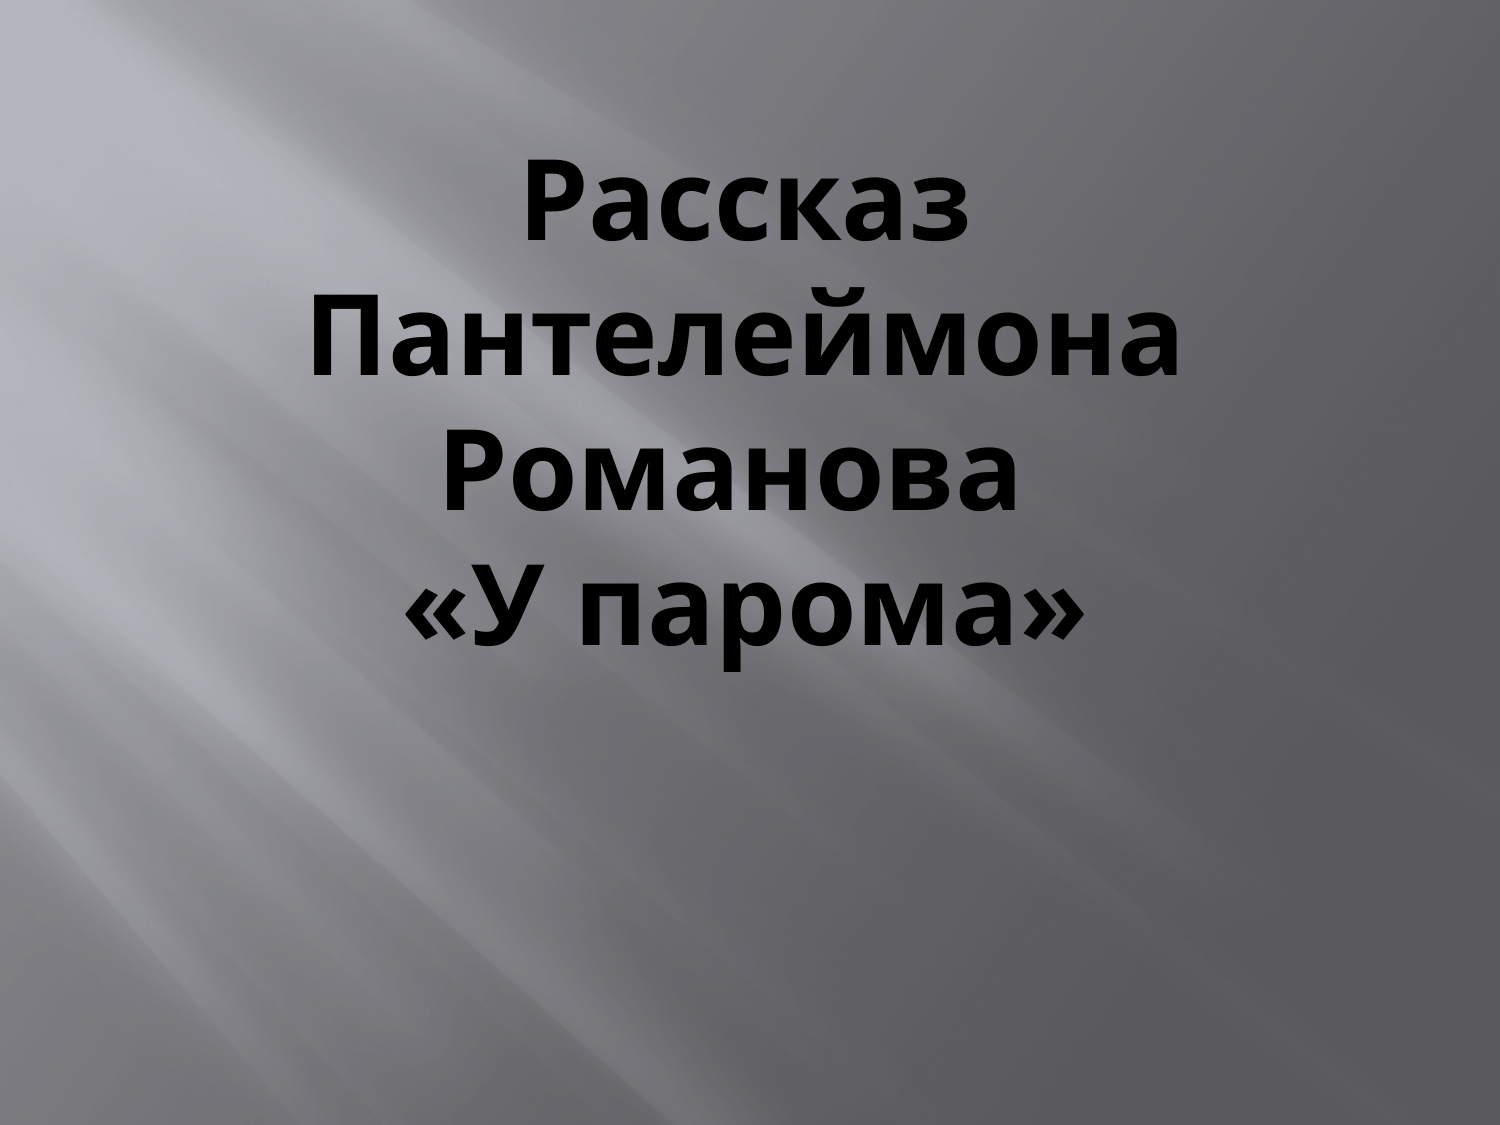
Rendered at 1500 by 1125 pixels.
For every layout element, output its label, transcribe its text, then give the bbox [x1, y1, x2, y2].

title Рассказ Пантелеймона Романова «У парома» [70, 140, 1421, 657]
